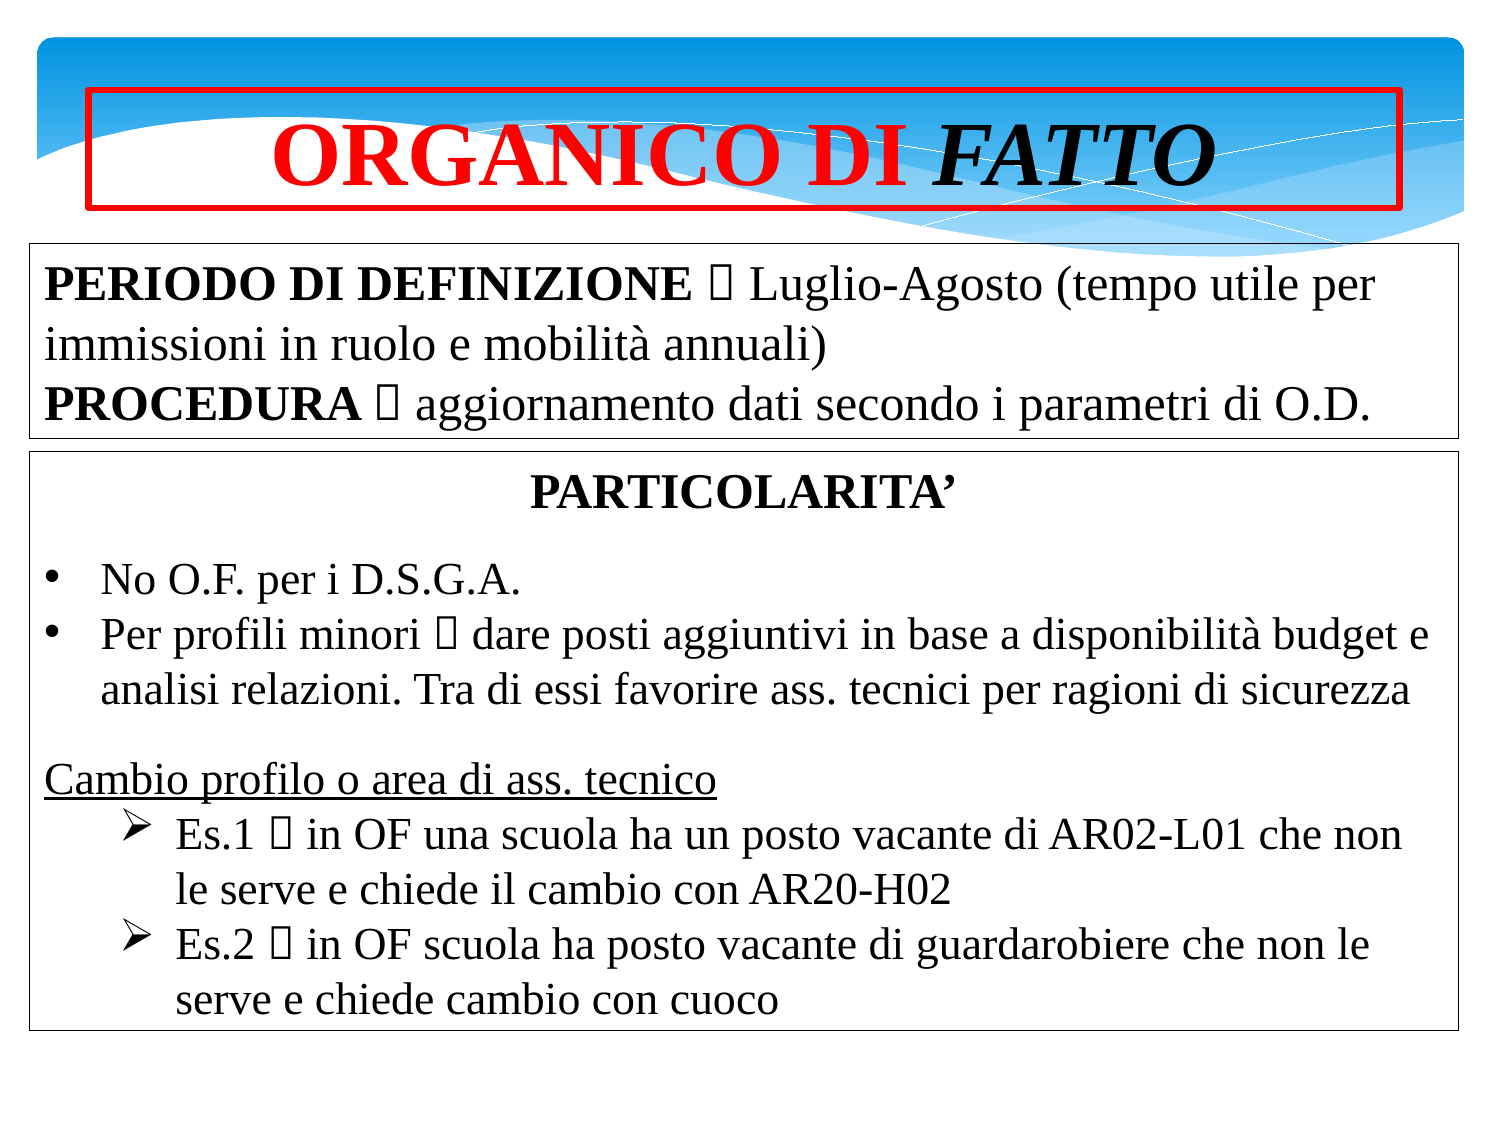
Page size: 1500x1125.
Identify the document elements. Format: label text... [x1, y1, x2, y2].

text_box ORGANICO DI FATTO [87, 89, 1401, 209]
text_box PERIODO DI DEFINIZIONE  Luglio-Agosto (tempo utile per immissioni in ruolo e mobilità annuali) PROCEDURA  aggiornamento dati secondo i parametri di O.D. [29, 243, 1459, 439]
text_box PARTICOLARITA’ No O.F. per i D.S.G.A. Per profili minori  dare posti aggiuntivi in base a disponibilità budget e analisi relazioni. Tra di essi favorire ass. tecnici per ragioni di sicurezza Cambio profilo o area di ass. tecnico Es.1  in OF una scuola ha un posto vacante di AR02-L01 che non le serve e chiede il cambio con AR20-H02 Es.2  in OF scuola ha posto vacante di guardarobiere che non le serve e chiede cambio con cuoco [29, 451, 1459, 1031]
